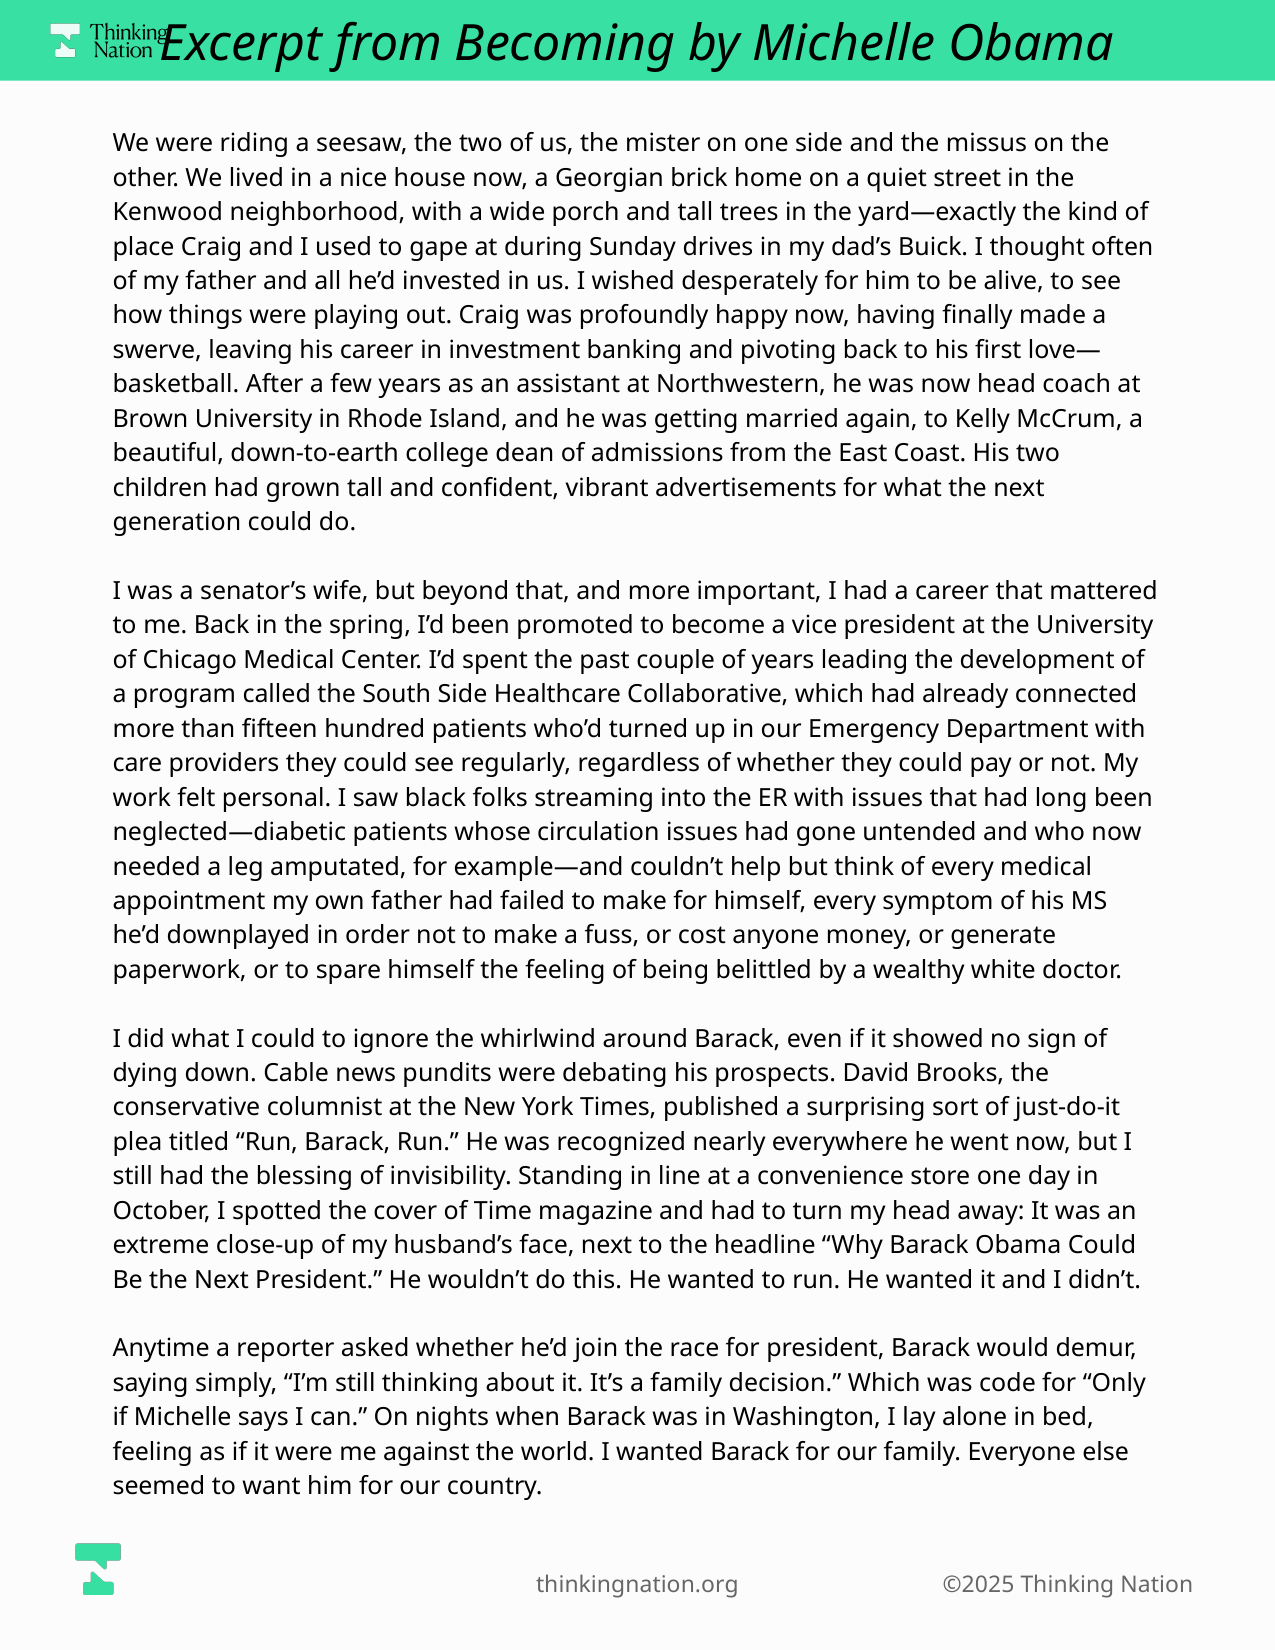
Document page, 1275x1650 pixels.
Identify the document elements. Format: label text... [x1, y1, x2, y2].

text_box ©2025 Thinking Nation [907, 1553, 1210, 1605]
text_box We were riding a seesaw, the two of us, the mister on one side and the missus on the other. We lived in a nice house now, a Georgian brick home on a quiet street in the Kenwood neighborhood, with a wide porch and tall trees in the yard—exactly the kind of place Craig and I used to gape at during Sunday drives in my dad’s Buick. I thought often of my father and all he’d invested in us. I wished desperately for him to be alive, to see how things were playing out. Craig was profoundly happy now, having finally made a swerve, leaving his career in investment banking and pivoting back to his first love—basketball. After a few years as an assistant at Northwestern, he was now head coach at Brown University in Rhode Island, and he was getting married again, to Kelly McCrum, a beautiful, down-to-earth college dean of admissions from the East Coast. His two children had grown tall and confident, vibrant advertisements for what the next generation could do. I was a senator’s wife, but beyond that, and more important, I had a career that mattered to me. Back in the spring, I’d been promoted to become a vice president at the University of Chicago Medical Center. I’d spent the past couple of years leading the development of a program called the South Side Healthcare Collaborative, which had already connected more than fifteen hundred patients who’d turned up in our Emergency Department with care providers they could see regularly, regardless of whether they could pay or not. My work felt personal. I saw black folks streaming into the ER with issues that had long been neglected—diabetic patients whose circulation issues had gone untended and who now needed a leg amputated, for example—and couldn’t help but think of every medical appointment my own father had failed to make for himself, every symptom of his MS he’d downplayed in order not to make a fuss, or cost anyone money, or generate paperwork, or to spare himself the feeling of being belittled by a wealthy white doctor. I did what I could to ignore the whirlwind around Barack, even if it showed no sign of dying down. Cable news pundits were debating his prospects. David Brooks, the conservative columnist at the New York Times, published a surprising sort of just-do-it plea titled “Run, Barack, Run.” He was recognized nearly everywhere he went now, but I still had the blessing of invisibility. Standing in line at a convenience store one day in October, I spotted the cover of Time magazine and had to turn my head away: It was an extreme close-up of my husband’s face, next to the headline “Why Barack Obama Could Be the Next President.” He wouldn’t do this. He wanted to run. He wanted it and I didn’t. Anytime a reporter asked whether he’d join the race for president, Barack would demur, saying simply, “I’m still thinking about it. It’s a family decision.” Which was code for “Only if Michelle says I can.” On nights when Barack was in Washington, I lay alone in bed, feeling as if it were me against the world. I wanted Barack for our family. Everyone else seemed to want him for our country. [97, 107, 1178, 1515]
text_box Excerpt from Becoming by Michelle Obama [0, 0, 1275, 81]
text_box thinkingnation.org [486, 1553, 789, 1605]
picture [36, 12, 172, 69]
picture [62, 1533, 134, 1605]
